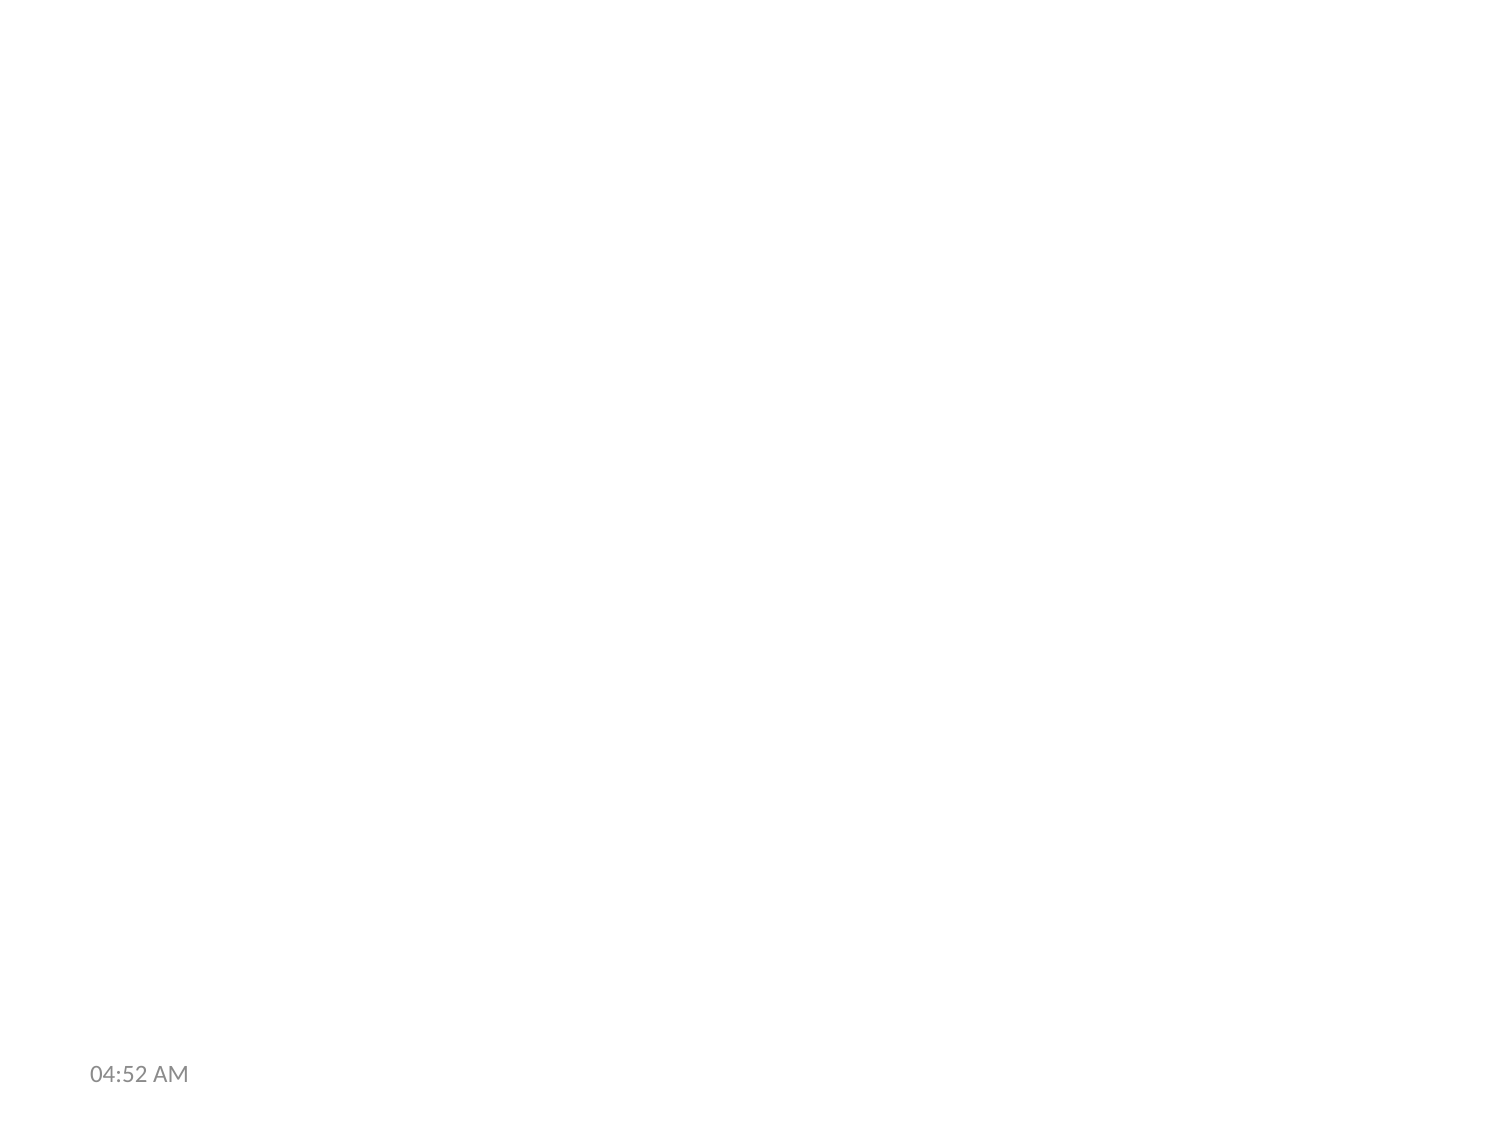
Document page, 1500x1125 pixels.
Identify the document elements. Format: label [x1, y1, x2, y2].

slide_number [75, 1042, 425, 1103]
